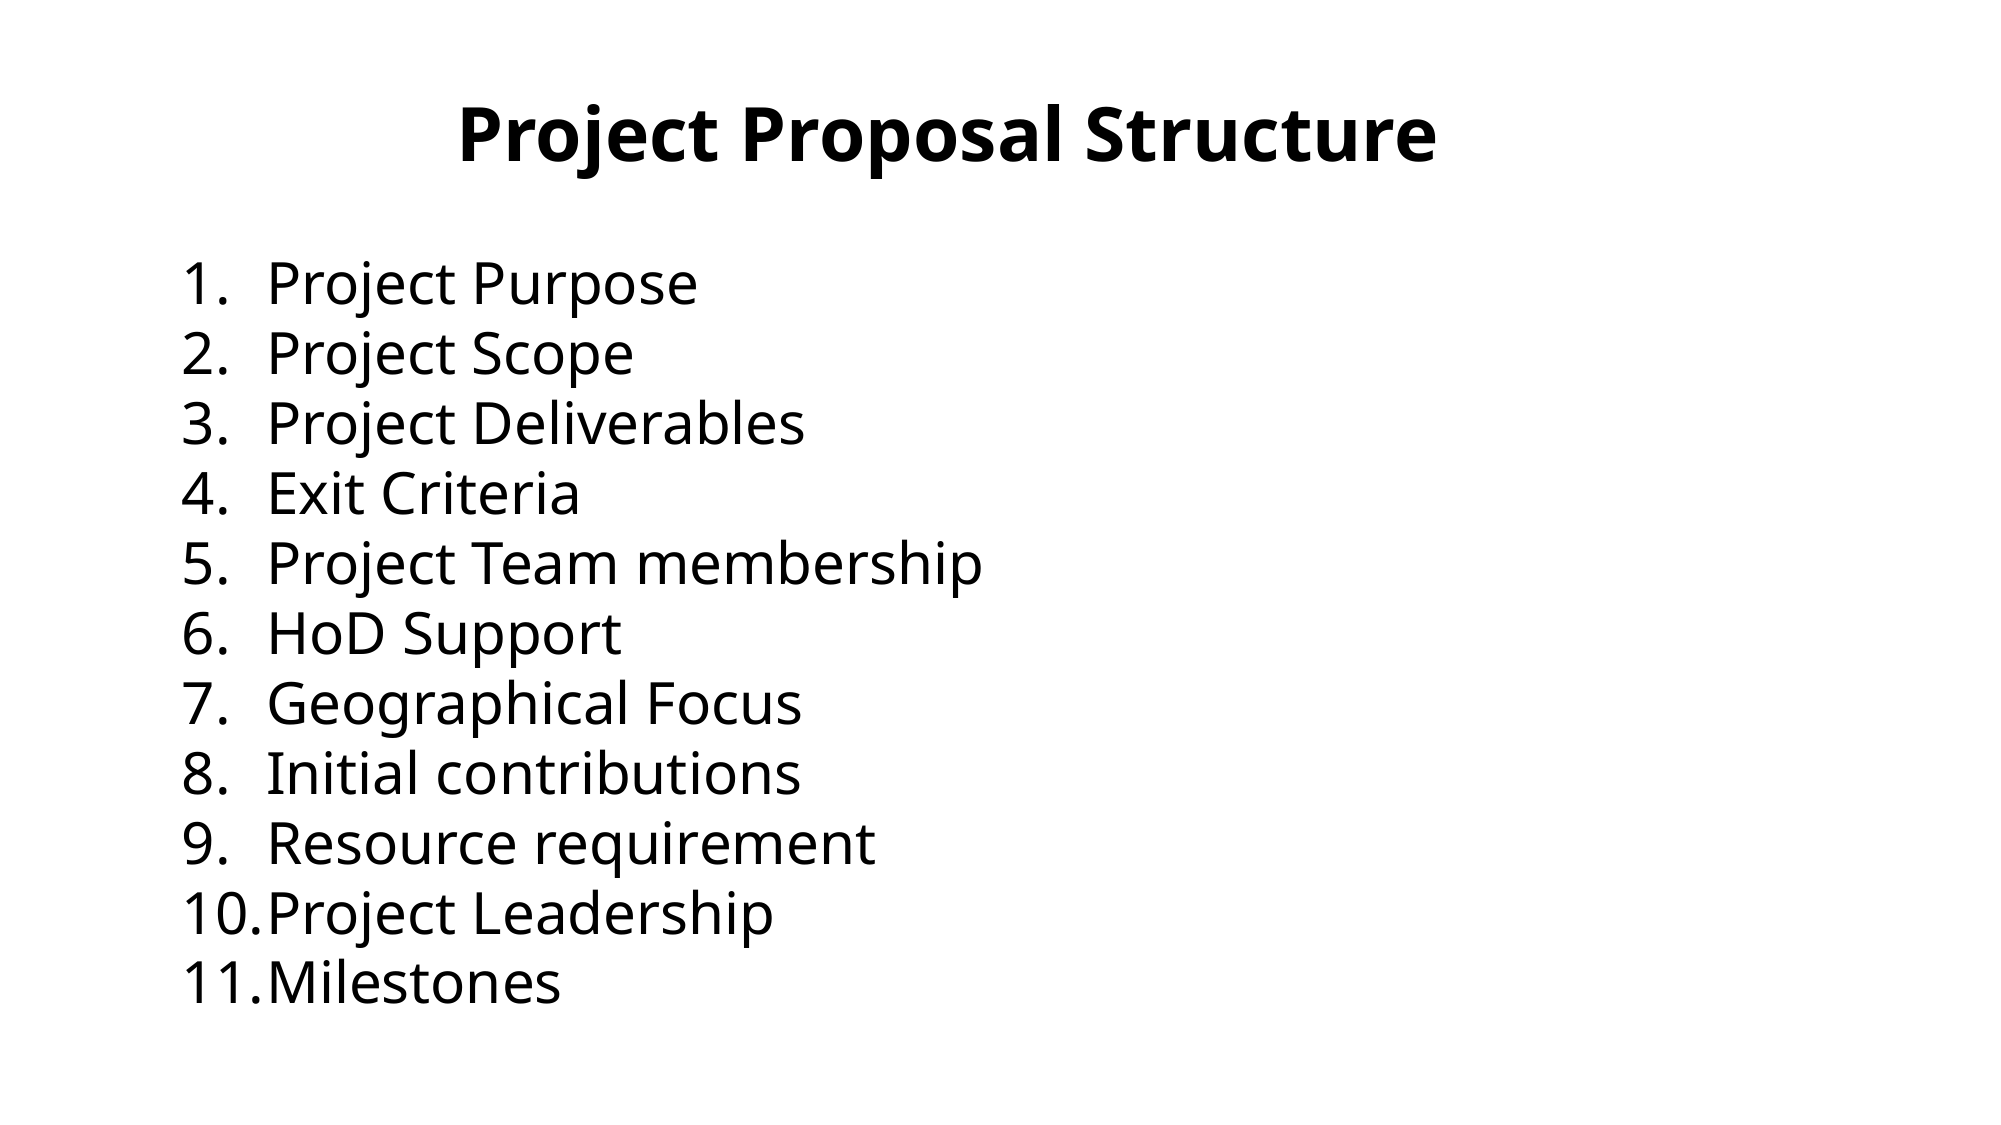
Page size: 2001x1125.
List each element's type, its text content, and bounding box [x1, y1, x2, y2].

text_box Project Purpose Project Scope Project Deliverables Exit Criteria Project Team membership HoD Support Geographical Focus Initial contributions Resource requirement Project Leadership Milestones [167, 238, 1840, 1024]
text_box Project Proposal Structure [228, 78, 1668, 184]
